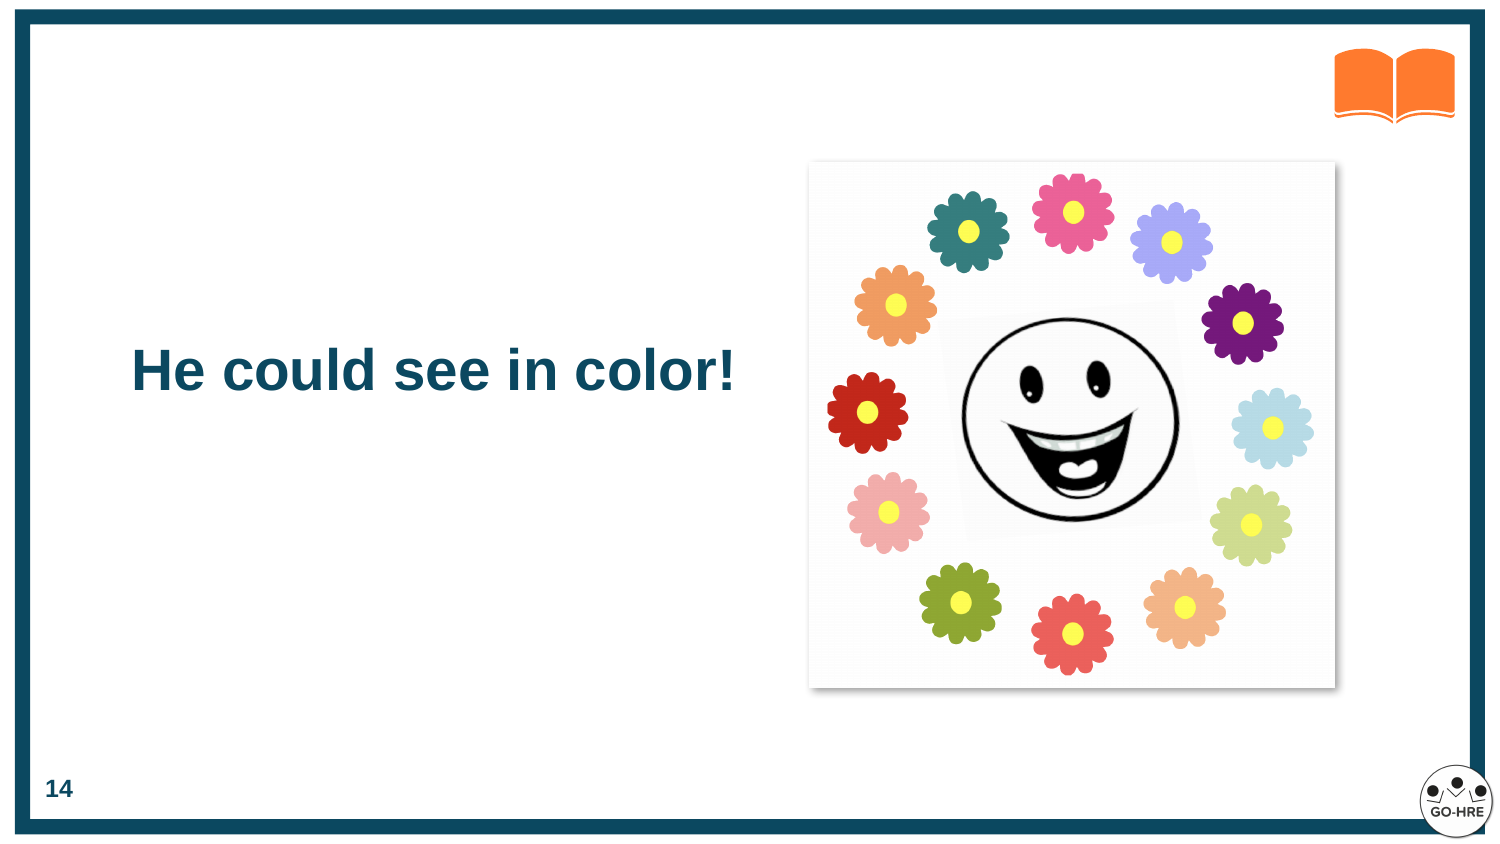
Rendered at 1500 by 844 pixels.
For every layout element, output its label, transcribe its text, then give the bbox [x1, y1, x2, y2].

list He could see in color! [97, 17, 860, 717]
picture [1419, 764, 1495, 840]
picture [809, 162, 1335, 688]
slide_number 14 [30, 755, 121, 821]
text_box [1334, 48, 1455, 124]
